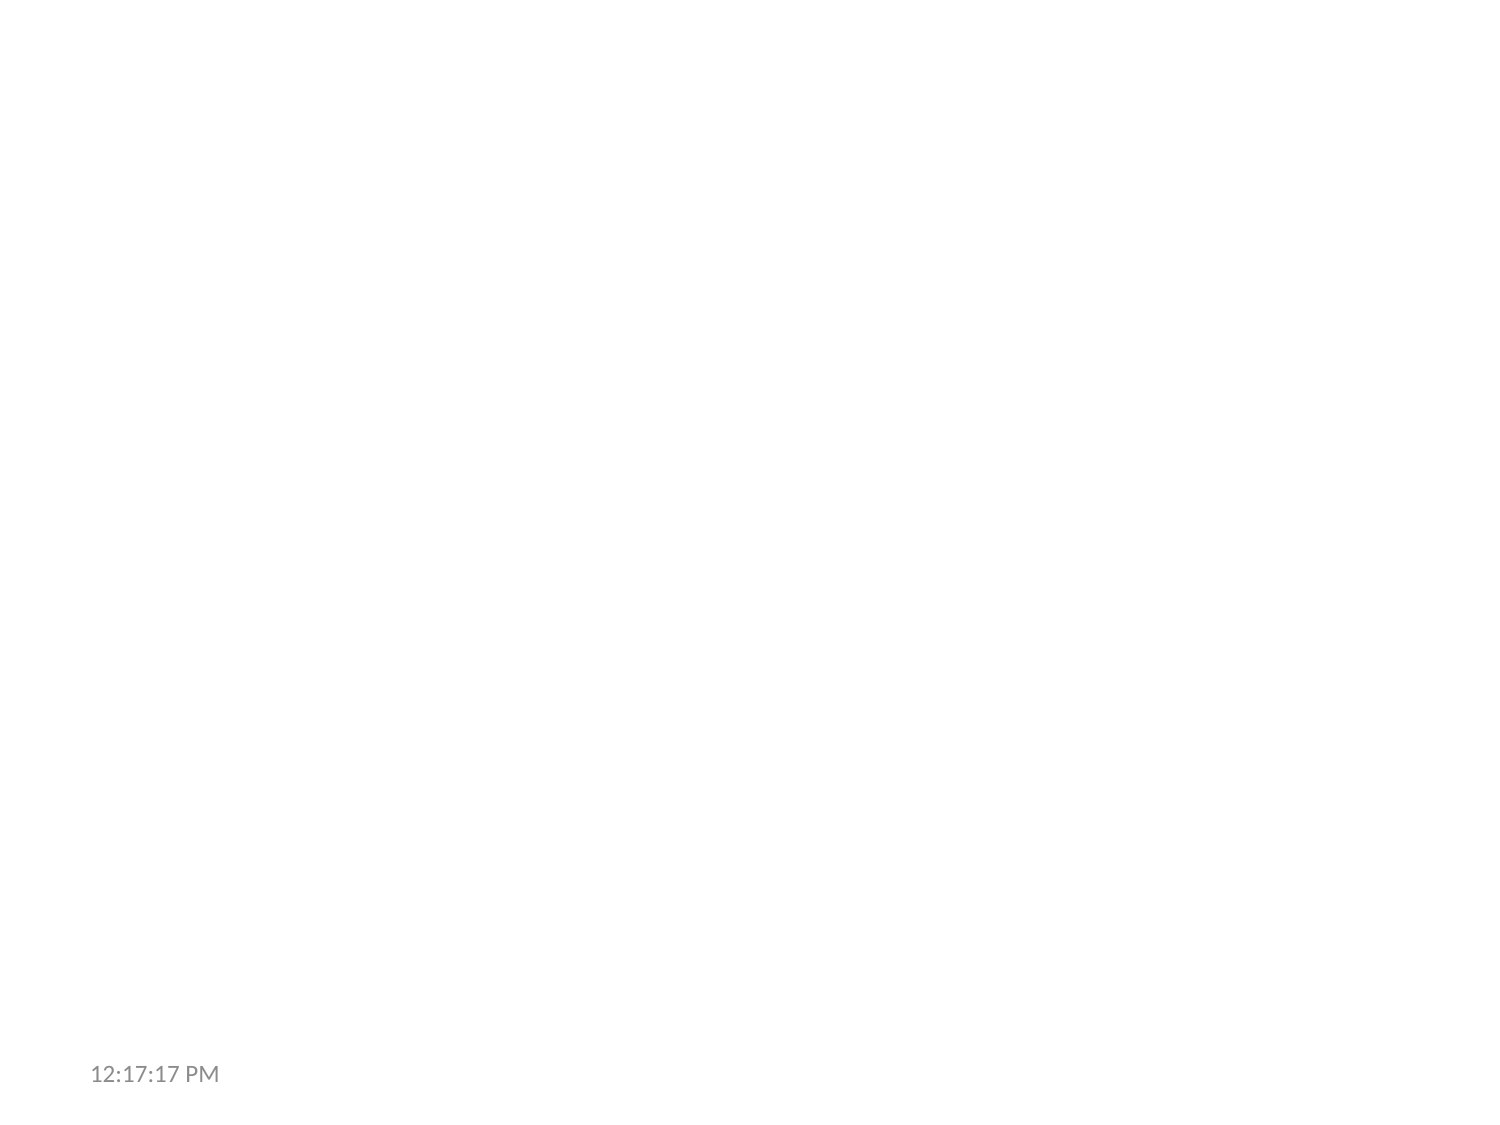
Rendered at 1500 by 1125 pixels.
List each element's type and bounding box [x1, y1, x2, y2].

slide_number [75, 1042, 425, 1103]
